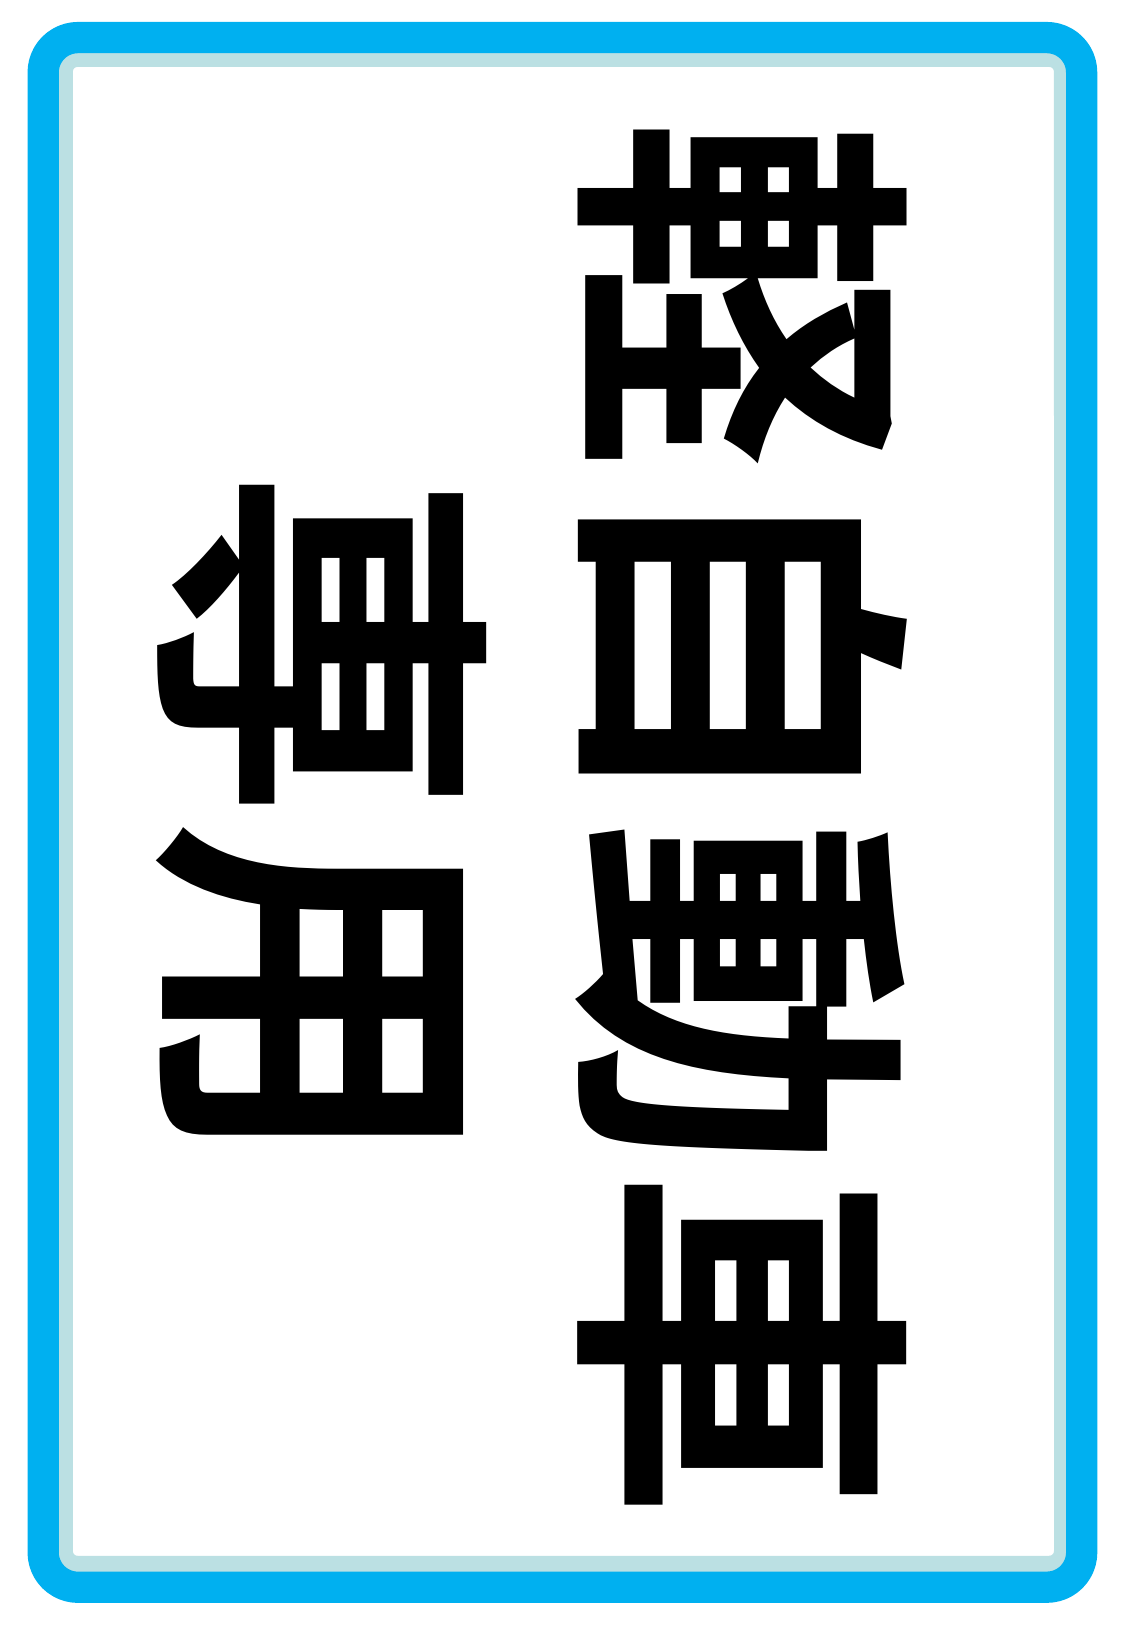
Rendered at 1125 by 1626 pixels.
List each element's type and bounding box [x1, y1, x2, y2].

text_box [42, 37, 1082, 1588]
